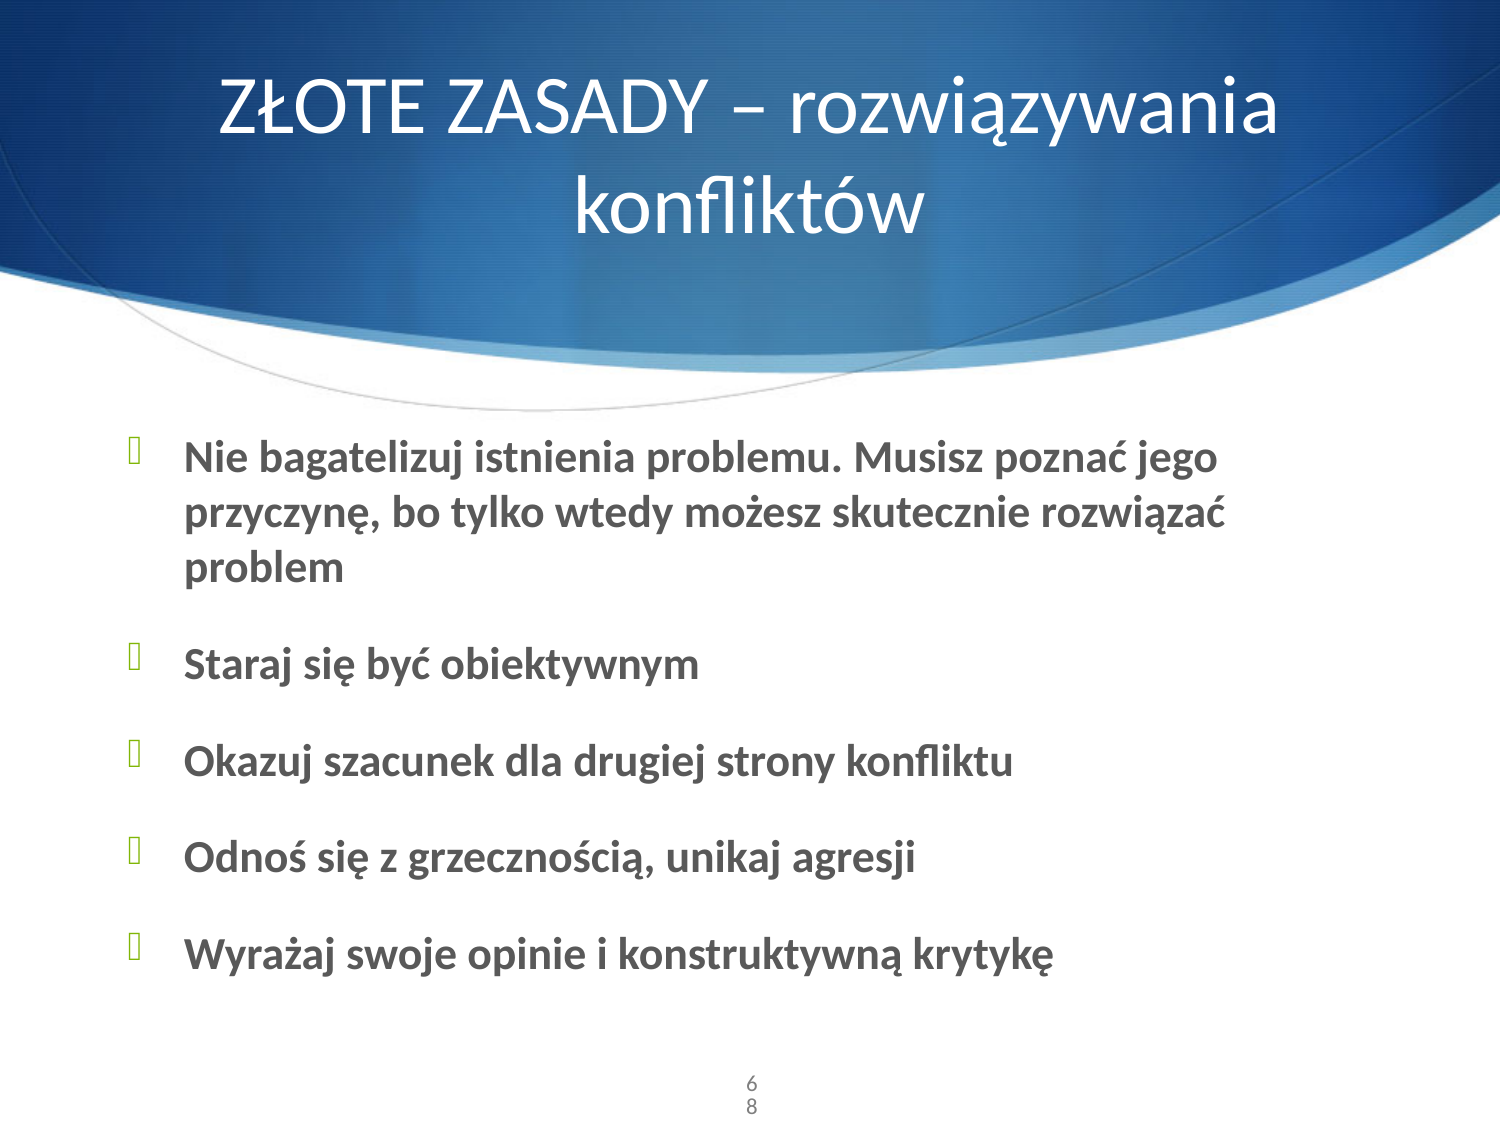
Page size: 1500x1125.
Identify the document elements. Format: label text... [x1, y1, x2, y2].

title ZŁOTE ZASADY – rozwiązywania konfliktów [75, 0, 1425, 301]
picture [0, 0, 1500, 1125]
list Nie bagatelizuj istnienia problemu. Musisz poznać jego przyczynę, bo tylko wtedy możesz skutecznie rozwiązać problem Staraj się być obiektywnym Okazuj szacunek dla drugiej strony konfliktu Odnoś się z grzecznością, unikaj agresji Wyrażaj swoje opinie i konstruktywną krytykę [121, 420, 1376, 991]
slide_number 68 [730, 1062, 769, 1103]
